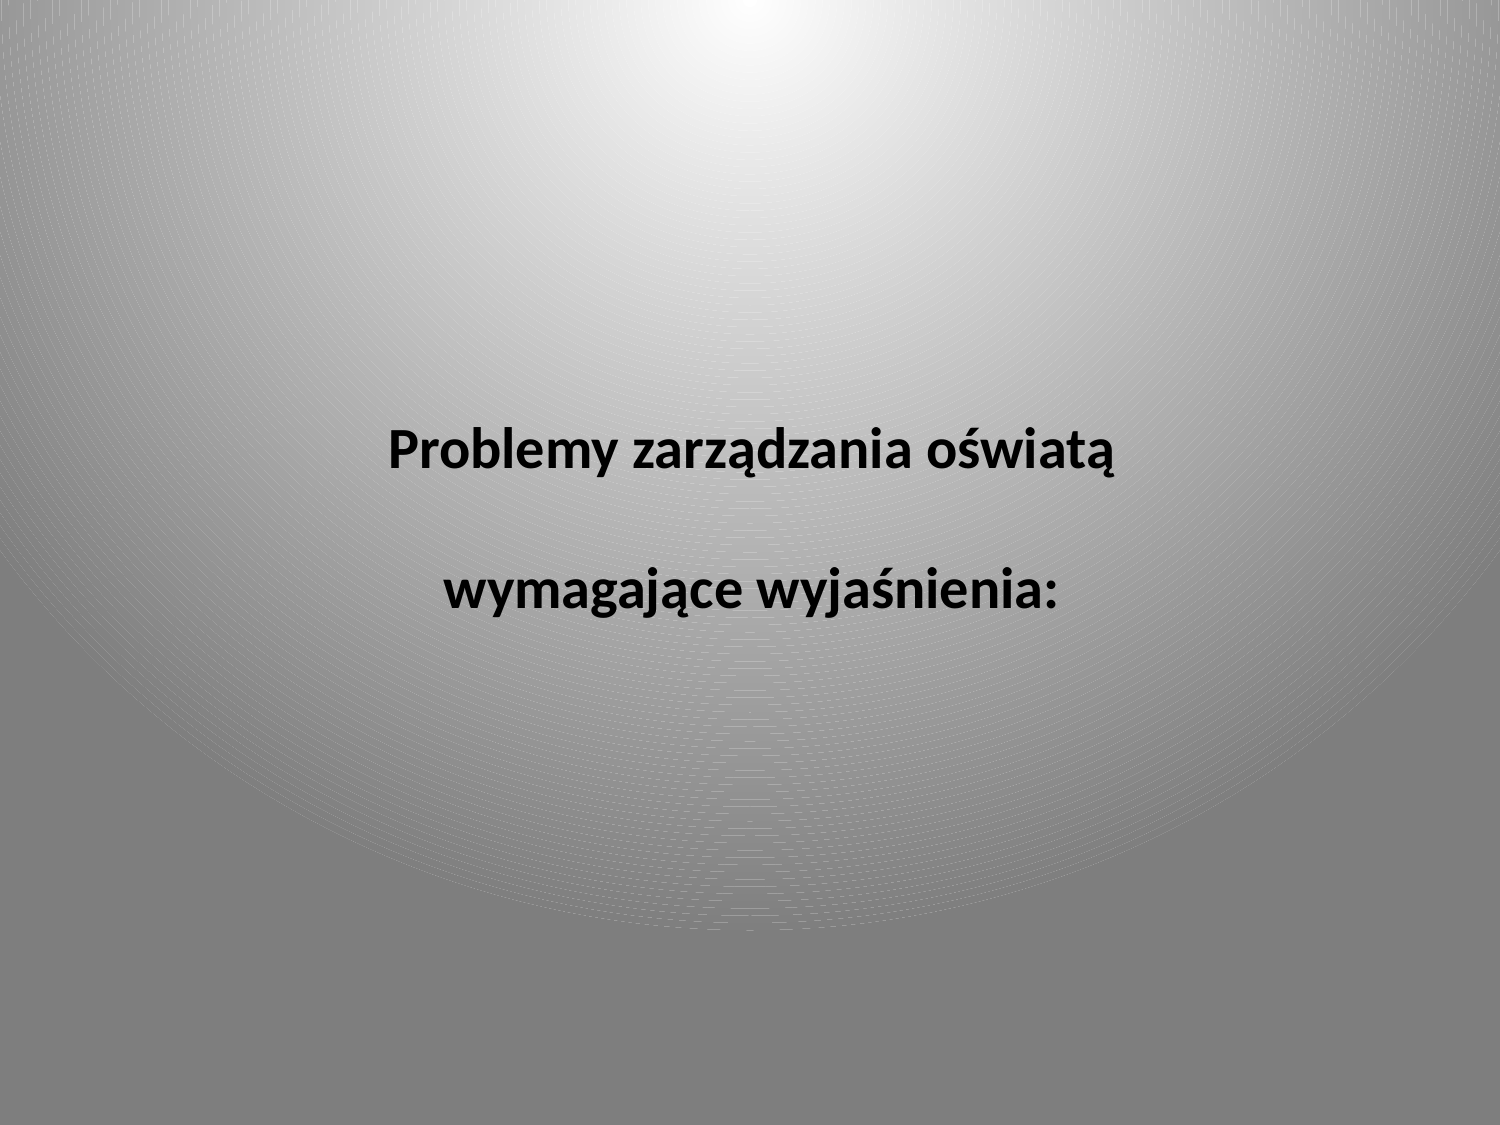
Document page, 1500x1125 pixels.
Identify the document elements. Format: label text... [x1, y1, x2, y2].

title Problemy zarządzania oświatą wymagające wyjaśnienia: [76, 302, 1427, 728]
